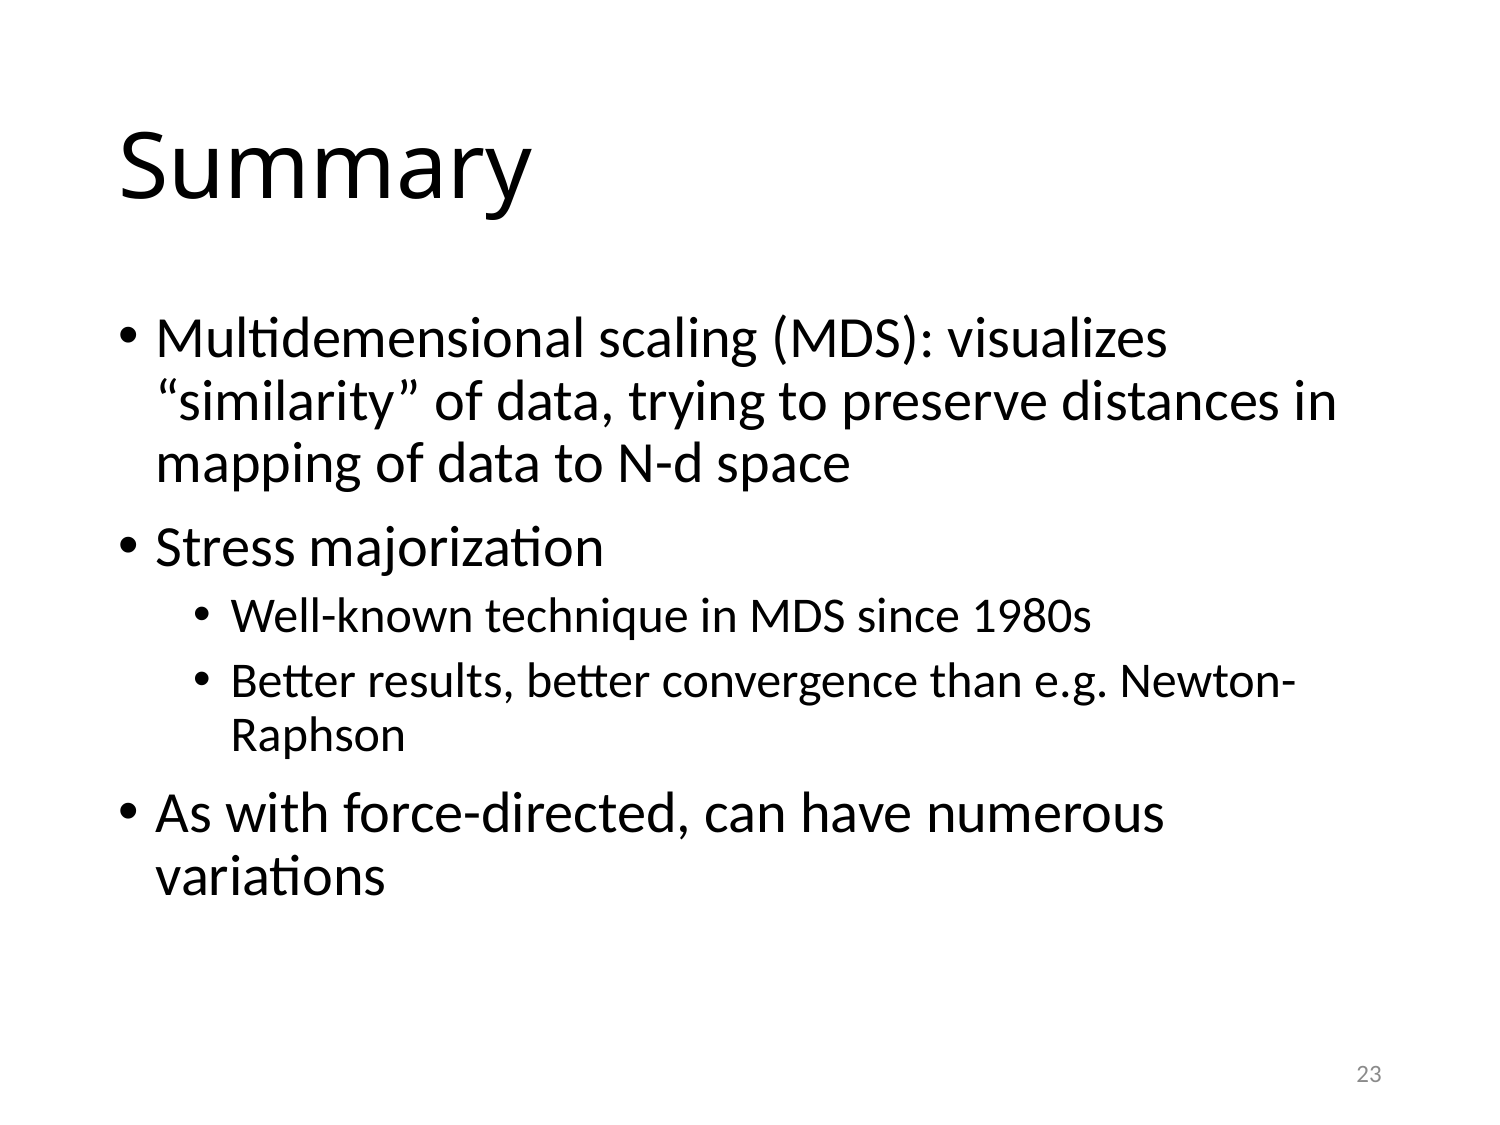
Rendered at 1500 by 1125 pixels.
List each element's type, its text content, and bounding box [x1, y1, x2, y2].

list Multidemensional scaling (MDS): visualizes “similarity” of data, trying to preserve distances in mapping of data to N-d space Stress majorization Well-known technique in MDS since 1980s Better results, better convergence than e.g. Newton-Raphson As with force-directed, can have numerous variations [103, 299, 1397, 1014]
title Summary [103, 59, 1397, 278]
slide_number 23 [1059, 1042, 1397, 1103]
